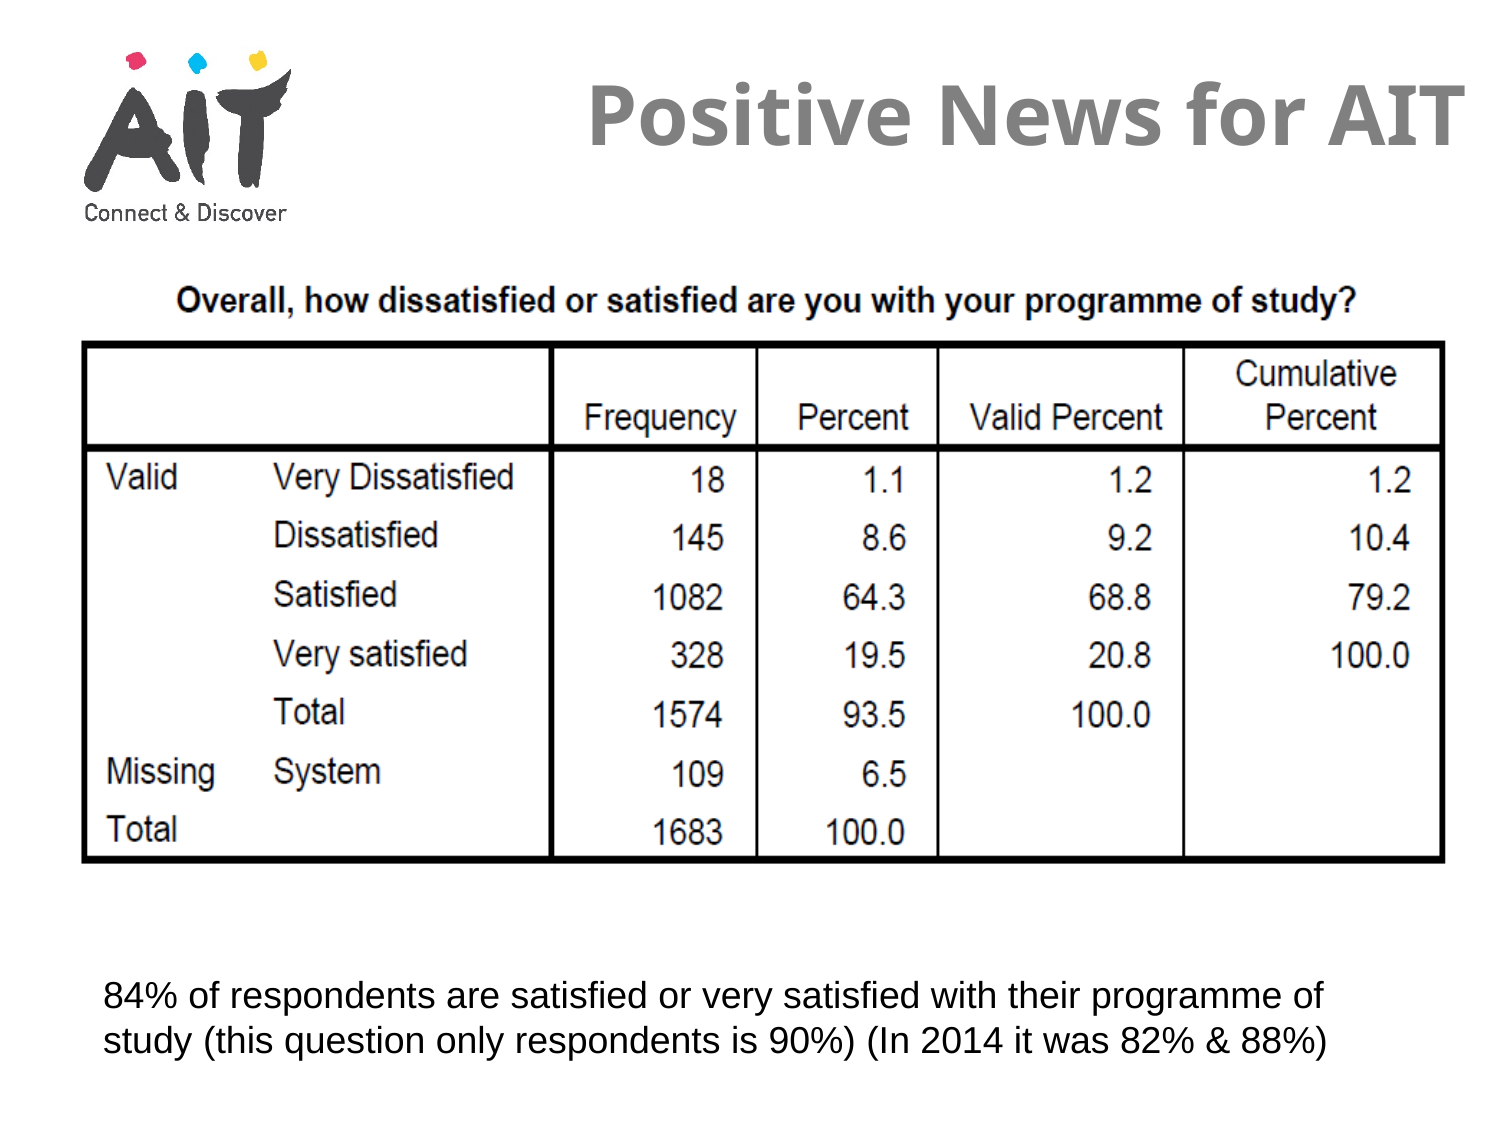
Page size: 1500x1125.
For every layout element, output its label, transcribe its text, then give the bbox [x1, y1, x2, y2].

text_box 84% of respondents are satisfied or very satisfied with their programme of study (this question only respondents is 90%) (In 2014 it was 82% & 88%) [88, 964, 1412, 1069]
picture [17, 236, 1500, 889]
text_box Positive News for AIT [324, 54, 1483, 170]
picture [64, 46, 315, 233]
